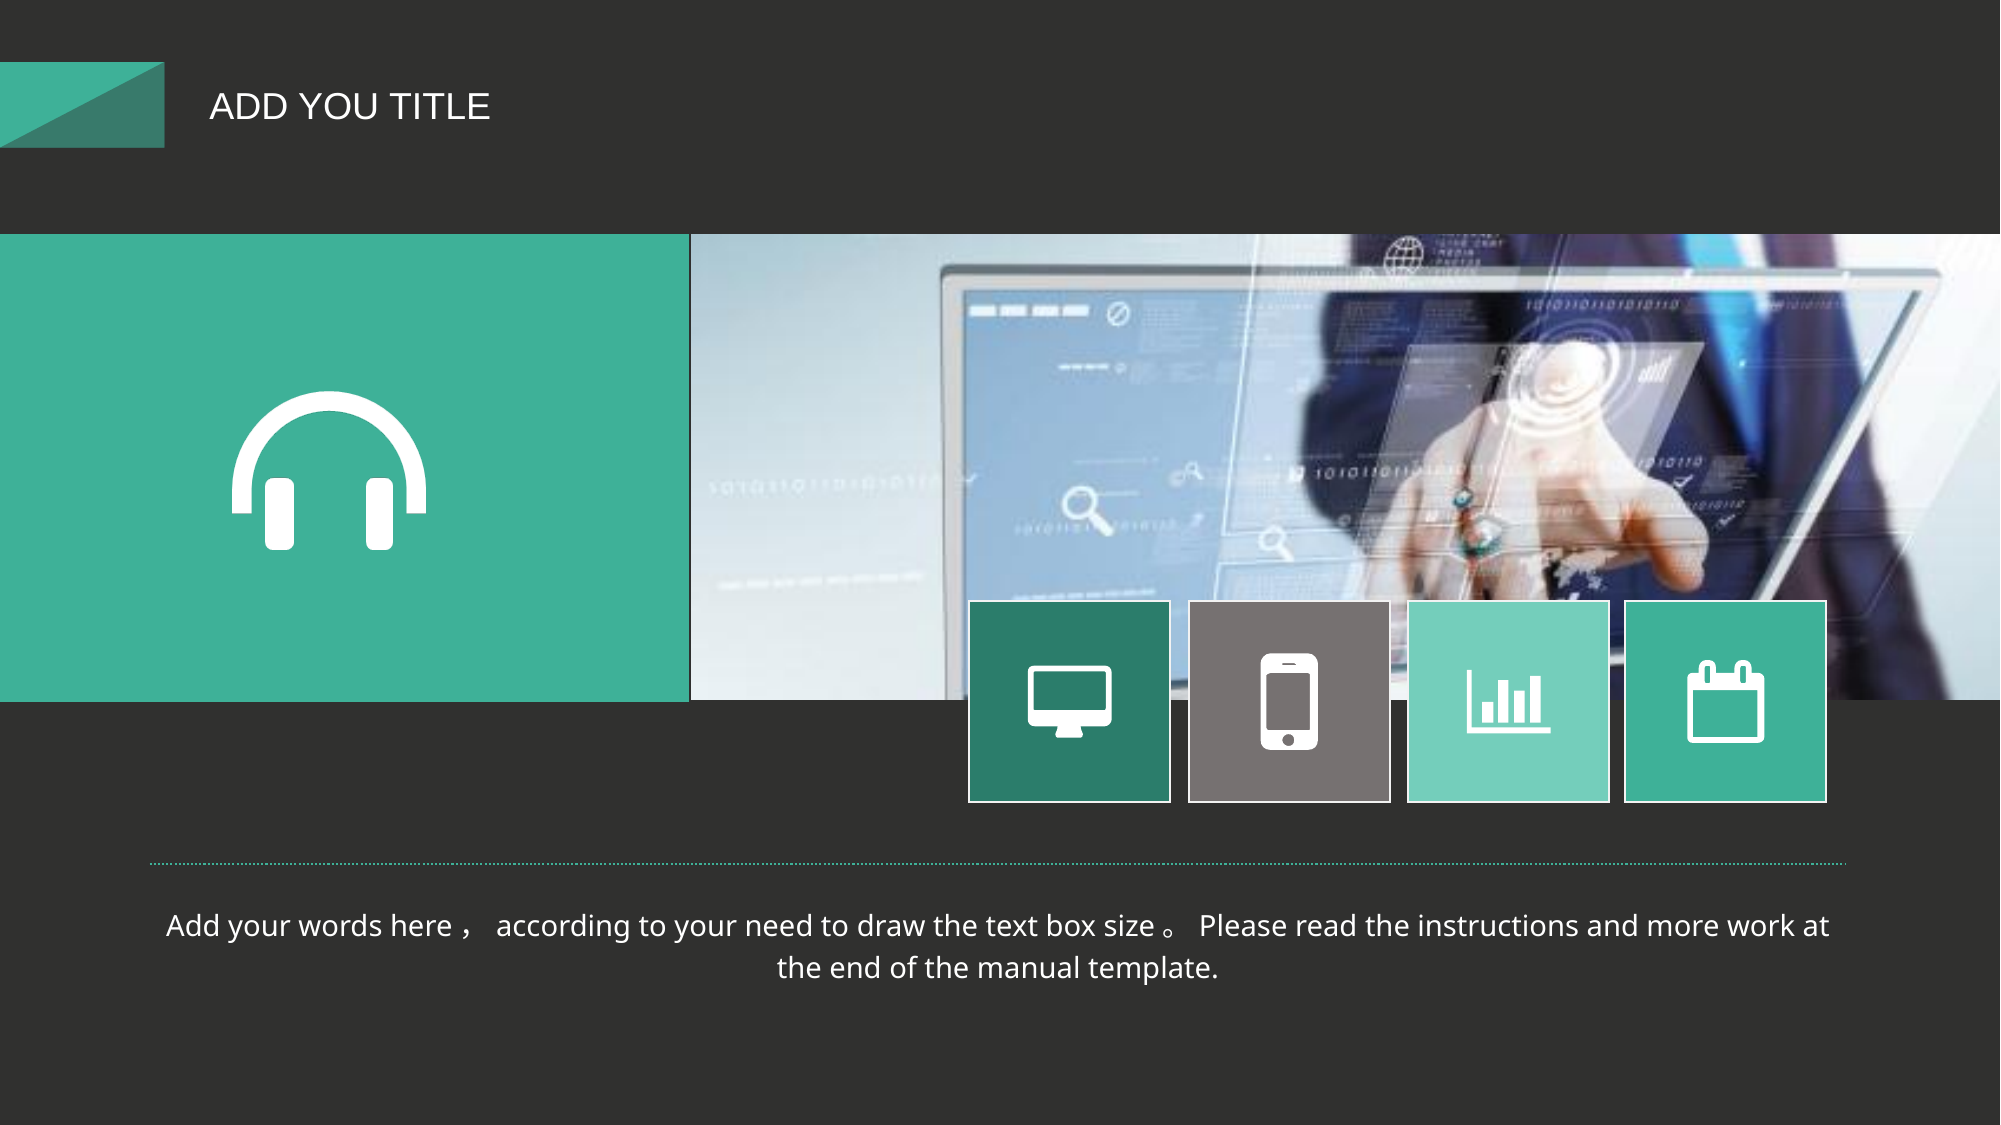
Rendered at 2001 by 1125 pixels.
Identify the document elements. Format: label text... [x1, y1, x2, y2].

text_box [0, 61, 165, 148]
text_box [969, 709, 1171, 802]
text_box [1027, 709, 1112, 738]
text_box [1188, 709, 1390, 802]
text_box Add your words here，according to your need to draw the text box size。Please read the instructions and more work at the end of the manual template. [149, 900, 1847, 984]
text_box [1625, 709, 1827, 802]
text_box [1260, 709, 1318, 750]
picture [690, 234, 2000, 701]
text_box [1687, 709, 1765, 743]
text_box [1466, 709, 1551, 734]
text_box [0, 234, 689, 701]
text_box [1408, 709, 1610, 802]
picture [231, 391, 427, 551]
text_box ADD YOU TITLE [194, 74, 507, 135]
